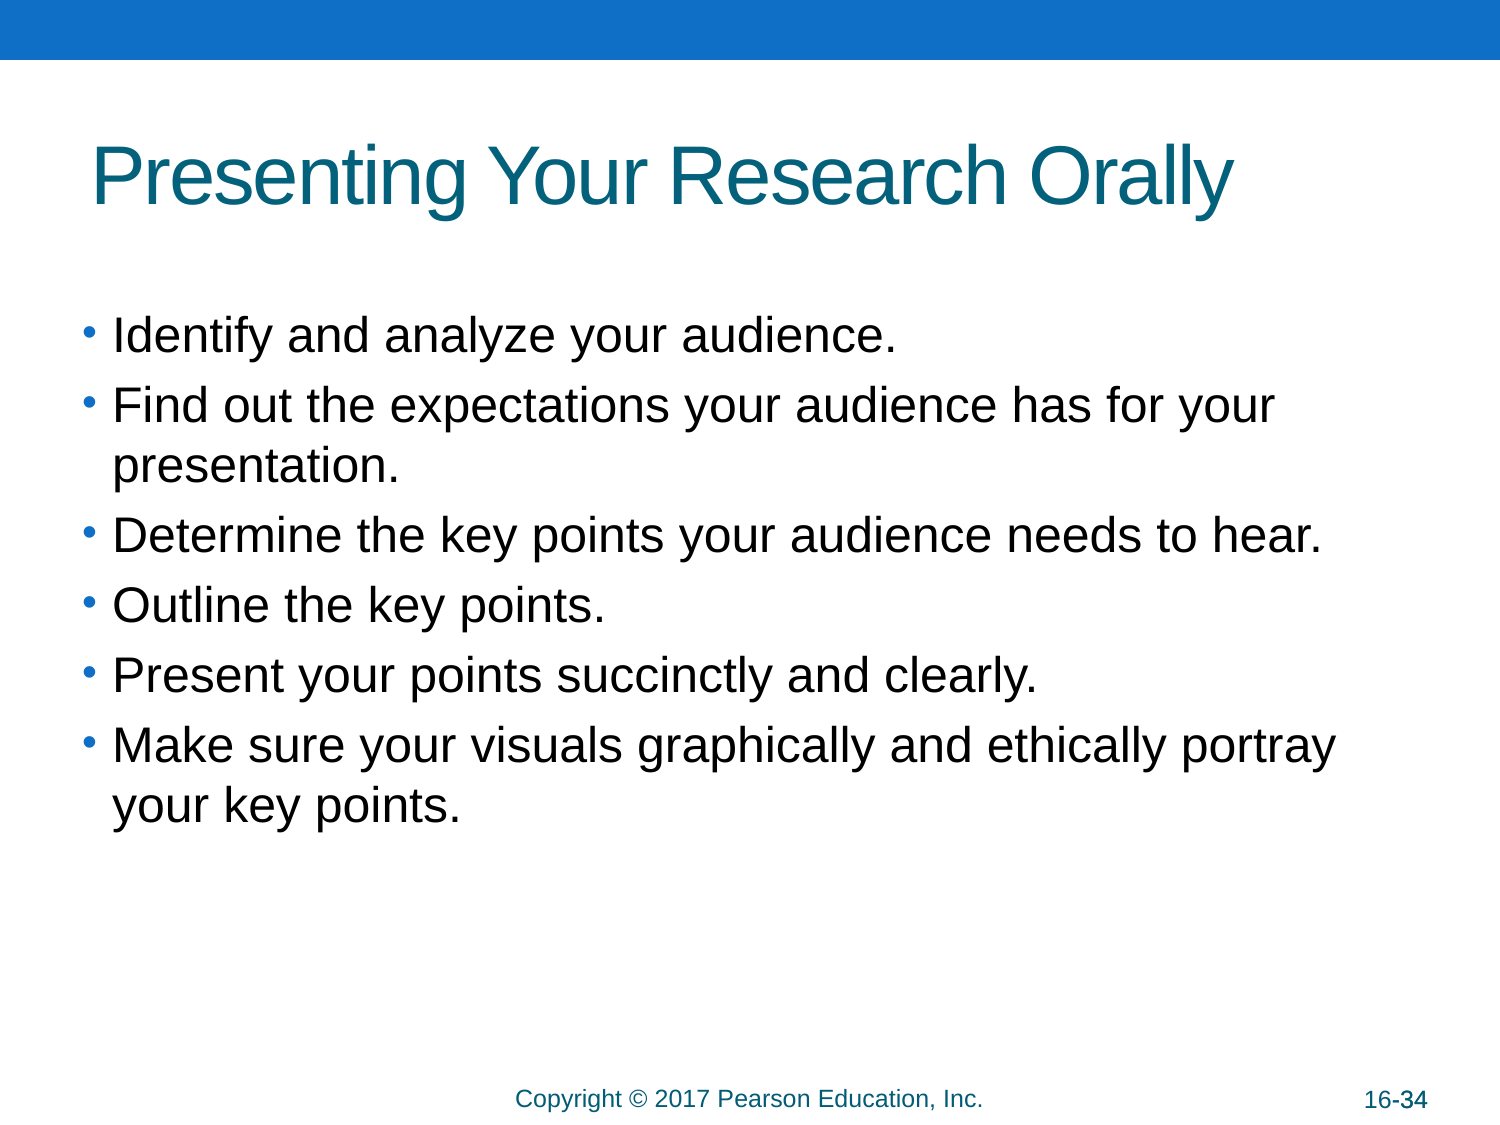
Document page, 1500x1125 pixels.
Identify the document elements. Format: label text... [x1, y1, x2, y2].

title Presenting Your Research Orally [75, 90, 1425, 253]
picture [641, 1100, 647, 1107]
list Identify and analyze your audience. Find out the expectations your audience has for your presentation. Determine the key points your audience needs to hear. Outline the key points. Present your points succinctly and clearly. Make sure your visuals graphically and ethically portray your key points. [67, 294, 1417, 1015]
